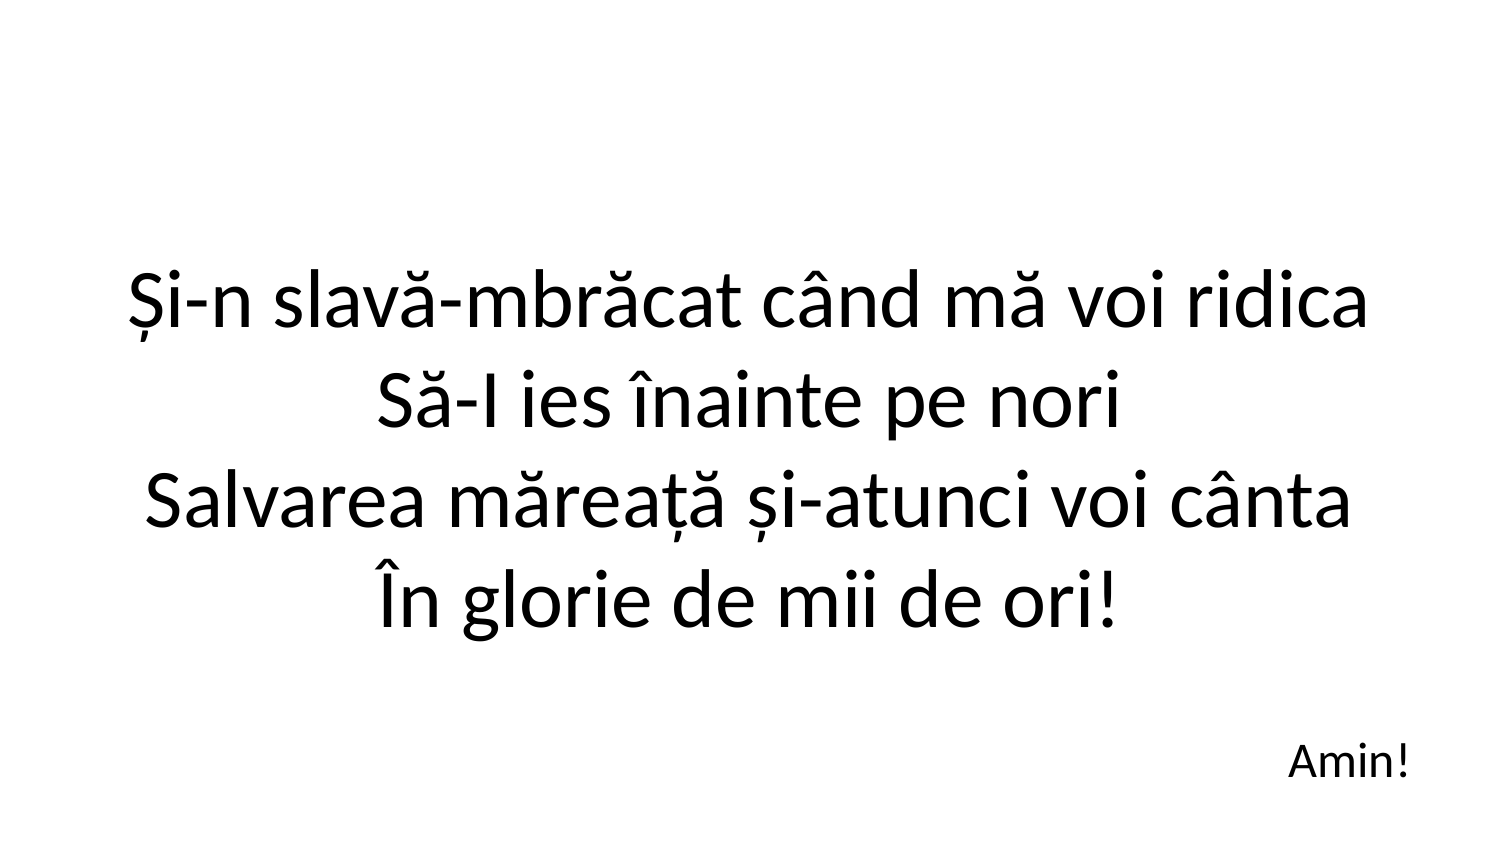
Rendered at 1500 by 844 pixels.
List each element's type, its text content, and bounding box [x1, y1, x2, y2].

text_box Și-n slavă-mbrăcat când mă voi ridica Să-I ies înainte pe nori Salvarea măreață și-atunci voi cânta În glorie de mii de ori! [112, 192, 1388, 652]
text_box Amin! [1273, 674, 1427, 795]
